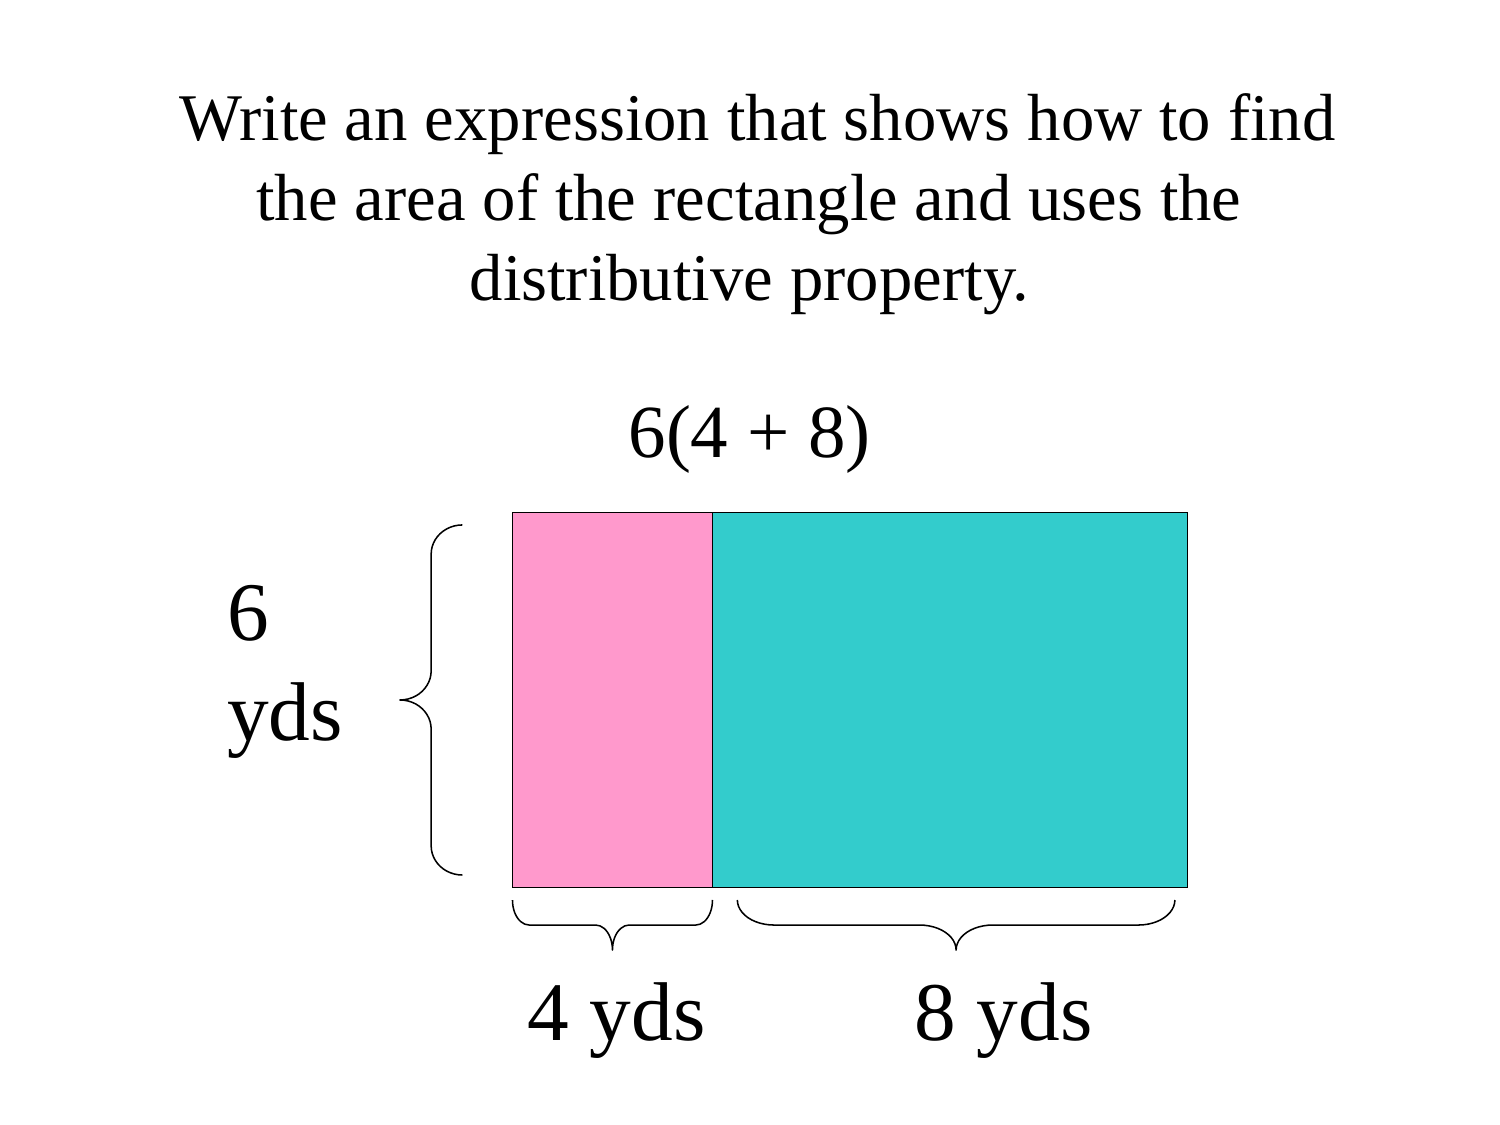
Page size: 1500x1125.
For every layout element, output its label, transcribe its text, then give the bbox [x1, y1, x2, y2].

text_box 6 yds [212, 549, 400, 765]
text_box 6(4 + 8) [613, 374, 886, 480]
text_box 8 yds [837, 950, 1300, 1065]
text_box [399, 524, 463, 876]
text_box 4 yds [512, 950, 763, 1065]
text_box [512, 512, 712, 888]
text_box [737, 900, 1175, 951]
text_box [512, 900, 713, 951]
text_box Write an expression that shows how to find the area of the rectangle and uses the distributive property. [112, 99, 1388, 288]
text_box [712, 512, 1188, 888]
